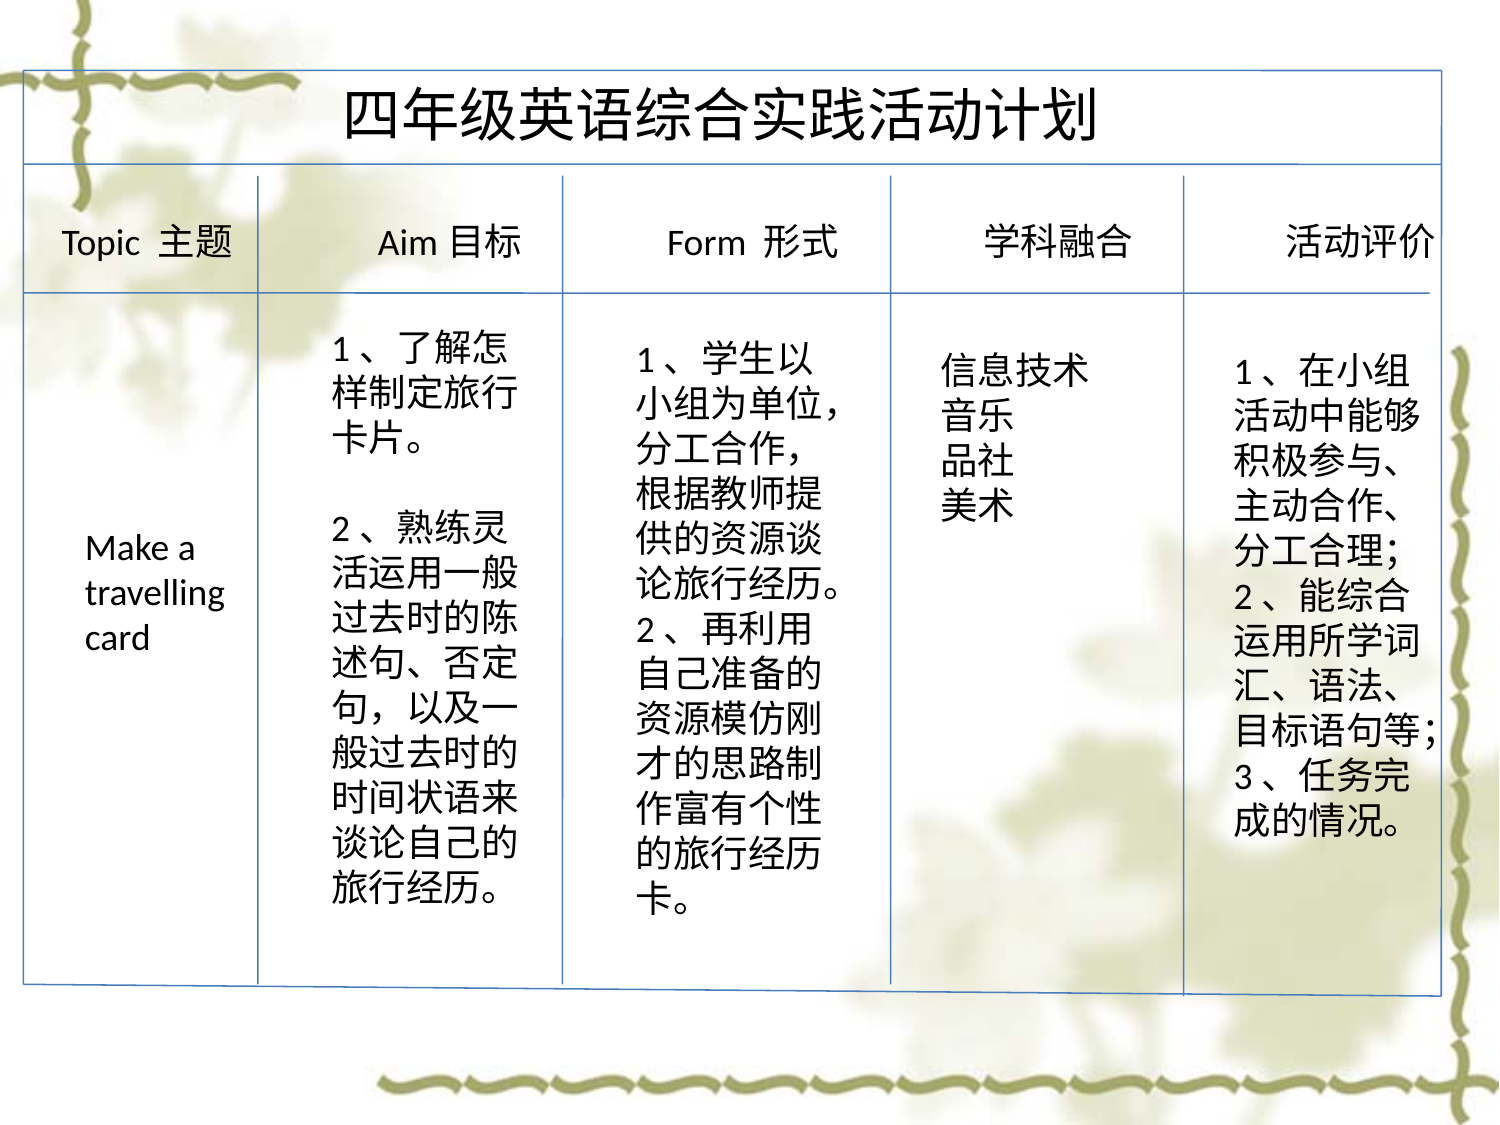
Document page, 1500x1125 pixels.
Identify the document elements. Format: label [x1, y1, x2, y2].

text_box [23, 984, 1442, 997]
picture [0, 0, 1500, 1125]
